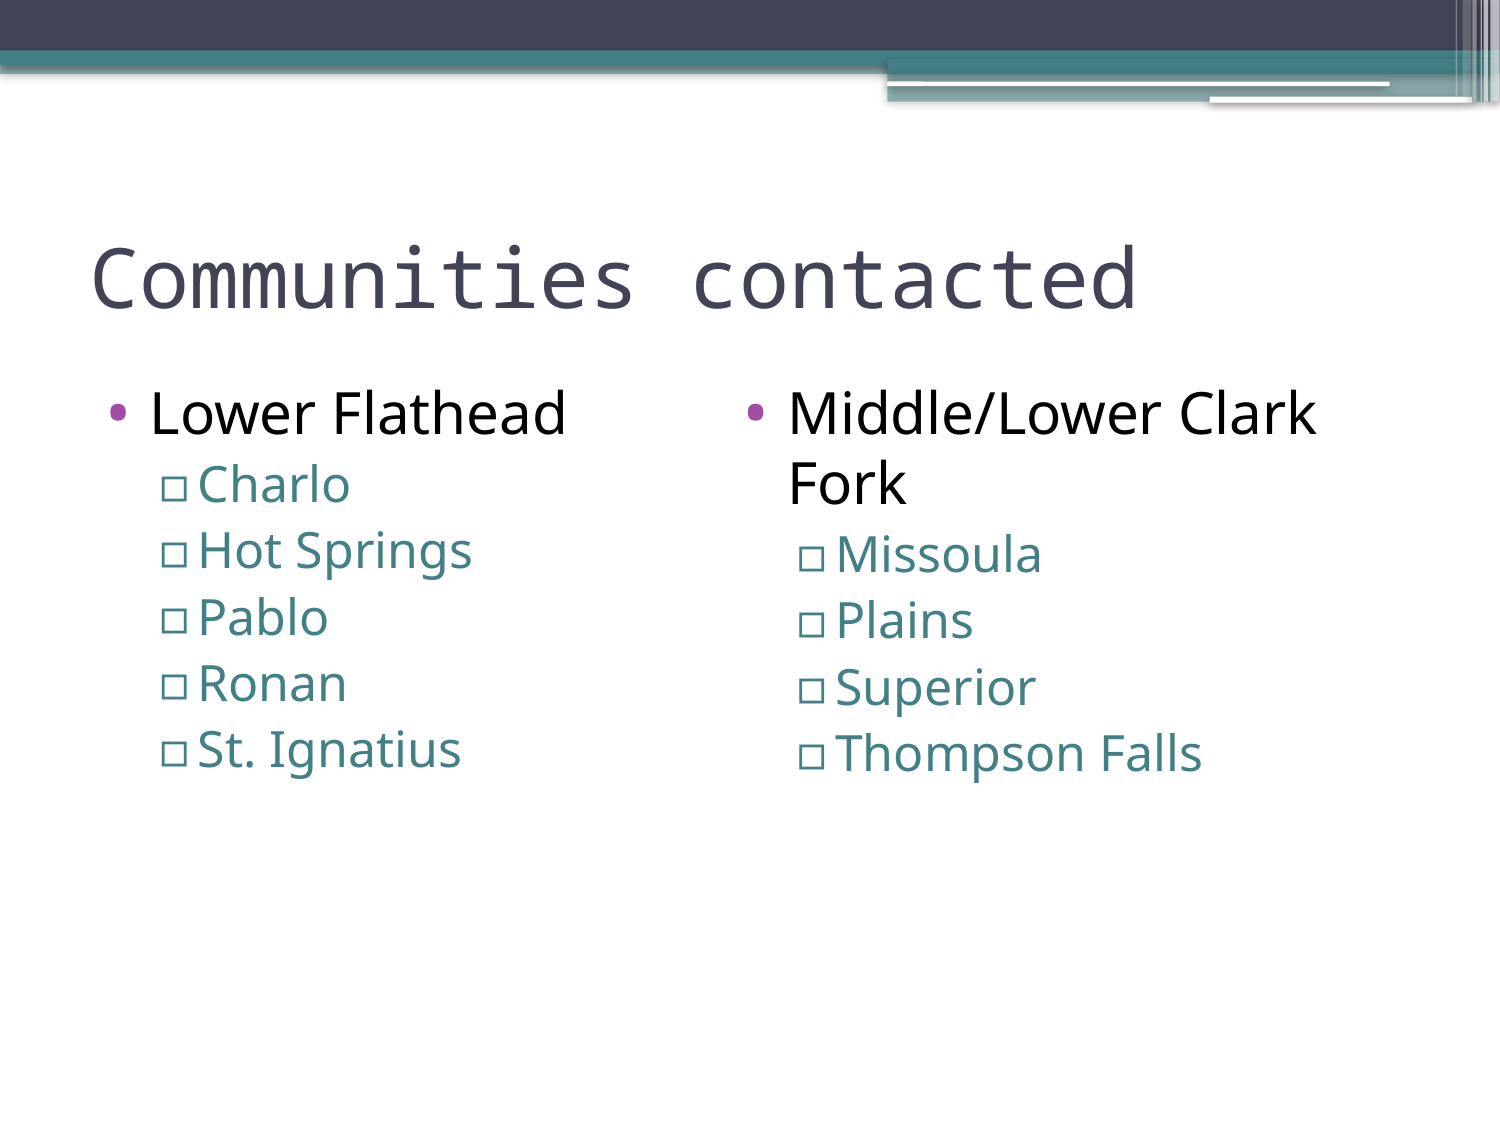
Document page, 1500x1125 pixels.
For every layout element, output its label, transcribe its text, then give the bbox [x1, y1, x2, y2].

list Lower Flathead Charlo Hot Springs Pablo Ronan St. Ignatius [75, 368, 712, 1112]
list Middle/Lower Clark Fork Missoula Plains Superior Thompson Falls [712, 368, 1425, 1112]
title Communities contacted [75, 187, 1425, 363]
